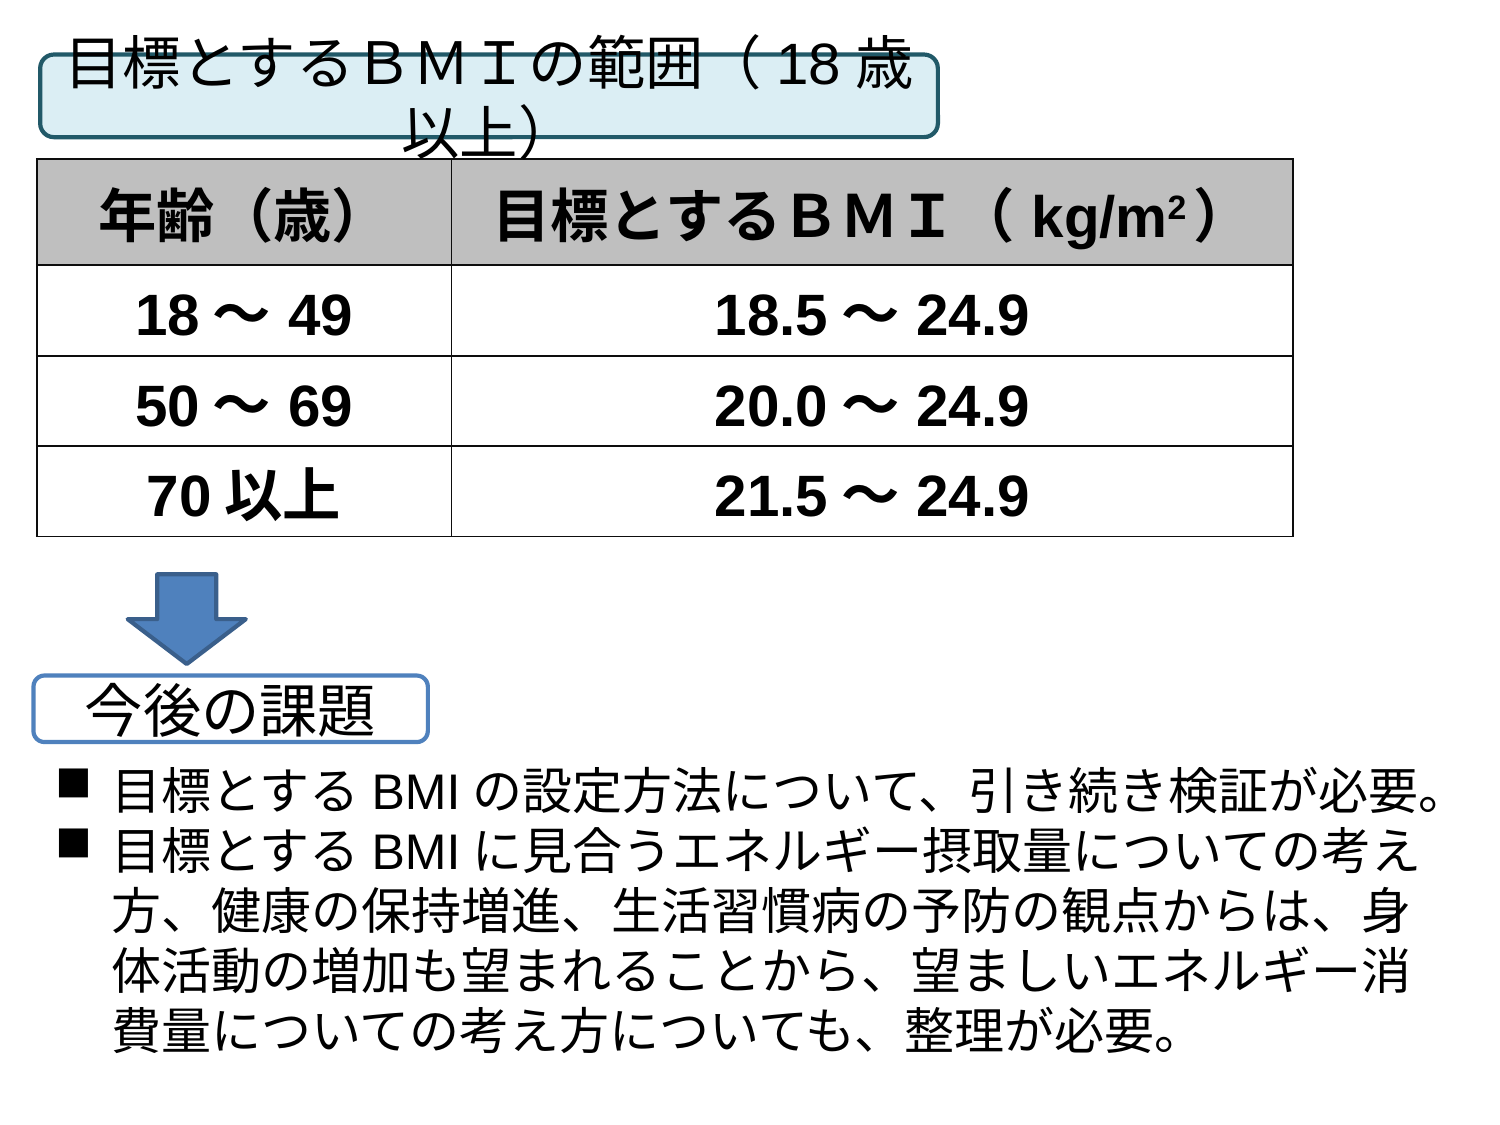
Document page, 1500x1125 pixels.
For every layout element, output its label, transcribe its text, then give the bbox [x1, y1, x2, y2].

text_box 目標とするＢＭＩの範囲（18歳以上） [38, 52, 941, 140]
table_header 年齢（歳） [38, 160, 451, 264]
table_cell 21.5～24.9 [452, 447, 1292, 536]
text_box 今後の課題 [31, 673, 430, 745]
table_cell 70以上 [38, 447, 451, 536]
table_cell 18～49 [38, 266, 451, 355]
text_box [125, 572, 248, 666]
table_cell 18.5～24.9 [452, 266, 1292, 355]
table_cell 20.0～24.9 [452, 357, 1292, 445]
table_header 目標とするＢＭＩ（kg/m2） [452, 160, 1292, 264]
text_box 目標とするBMIの設定方法について、引き続き検証が必要。 目標とするBMIに見合うエネルギー摂取量についての考え方、健康の保持増進、生活習慣病の予防の観点からは、身体活動の増加も望まれることから、望ましいエネルギー消費量についての考え方についても、整理が必要。 [40, 752, 1457, 1068]
table_cell 50～69 [38, 357, 451, 445]
